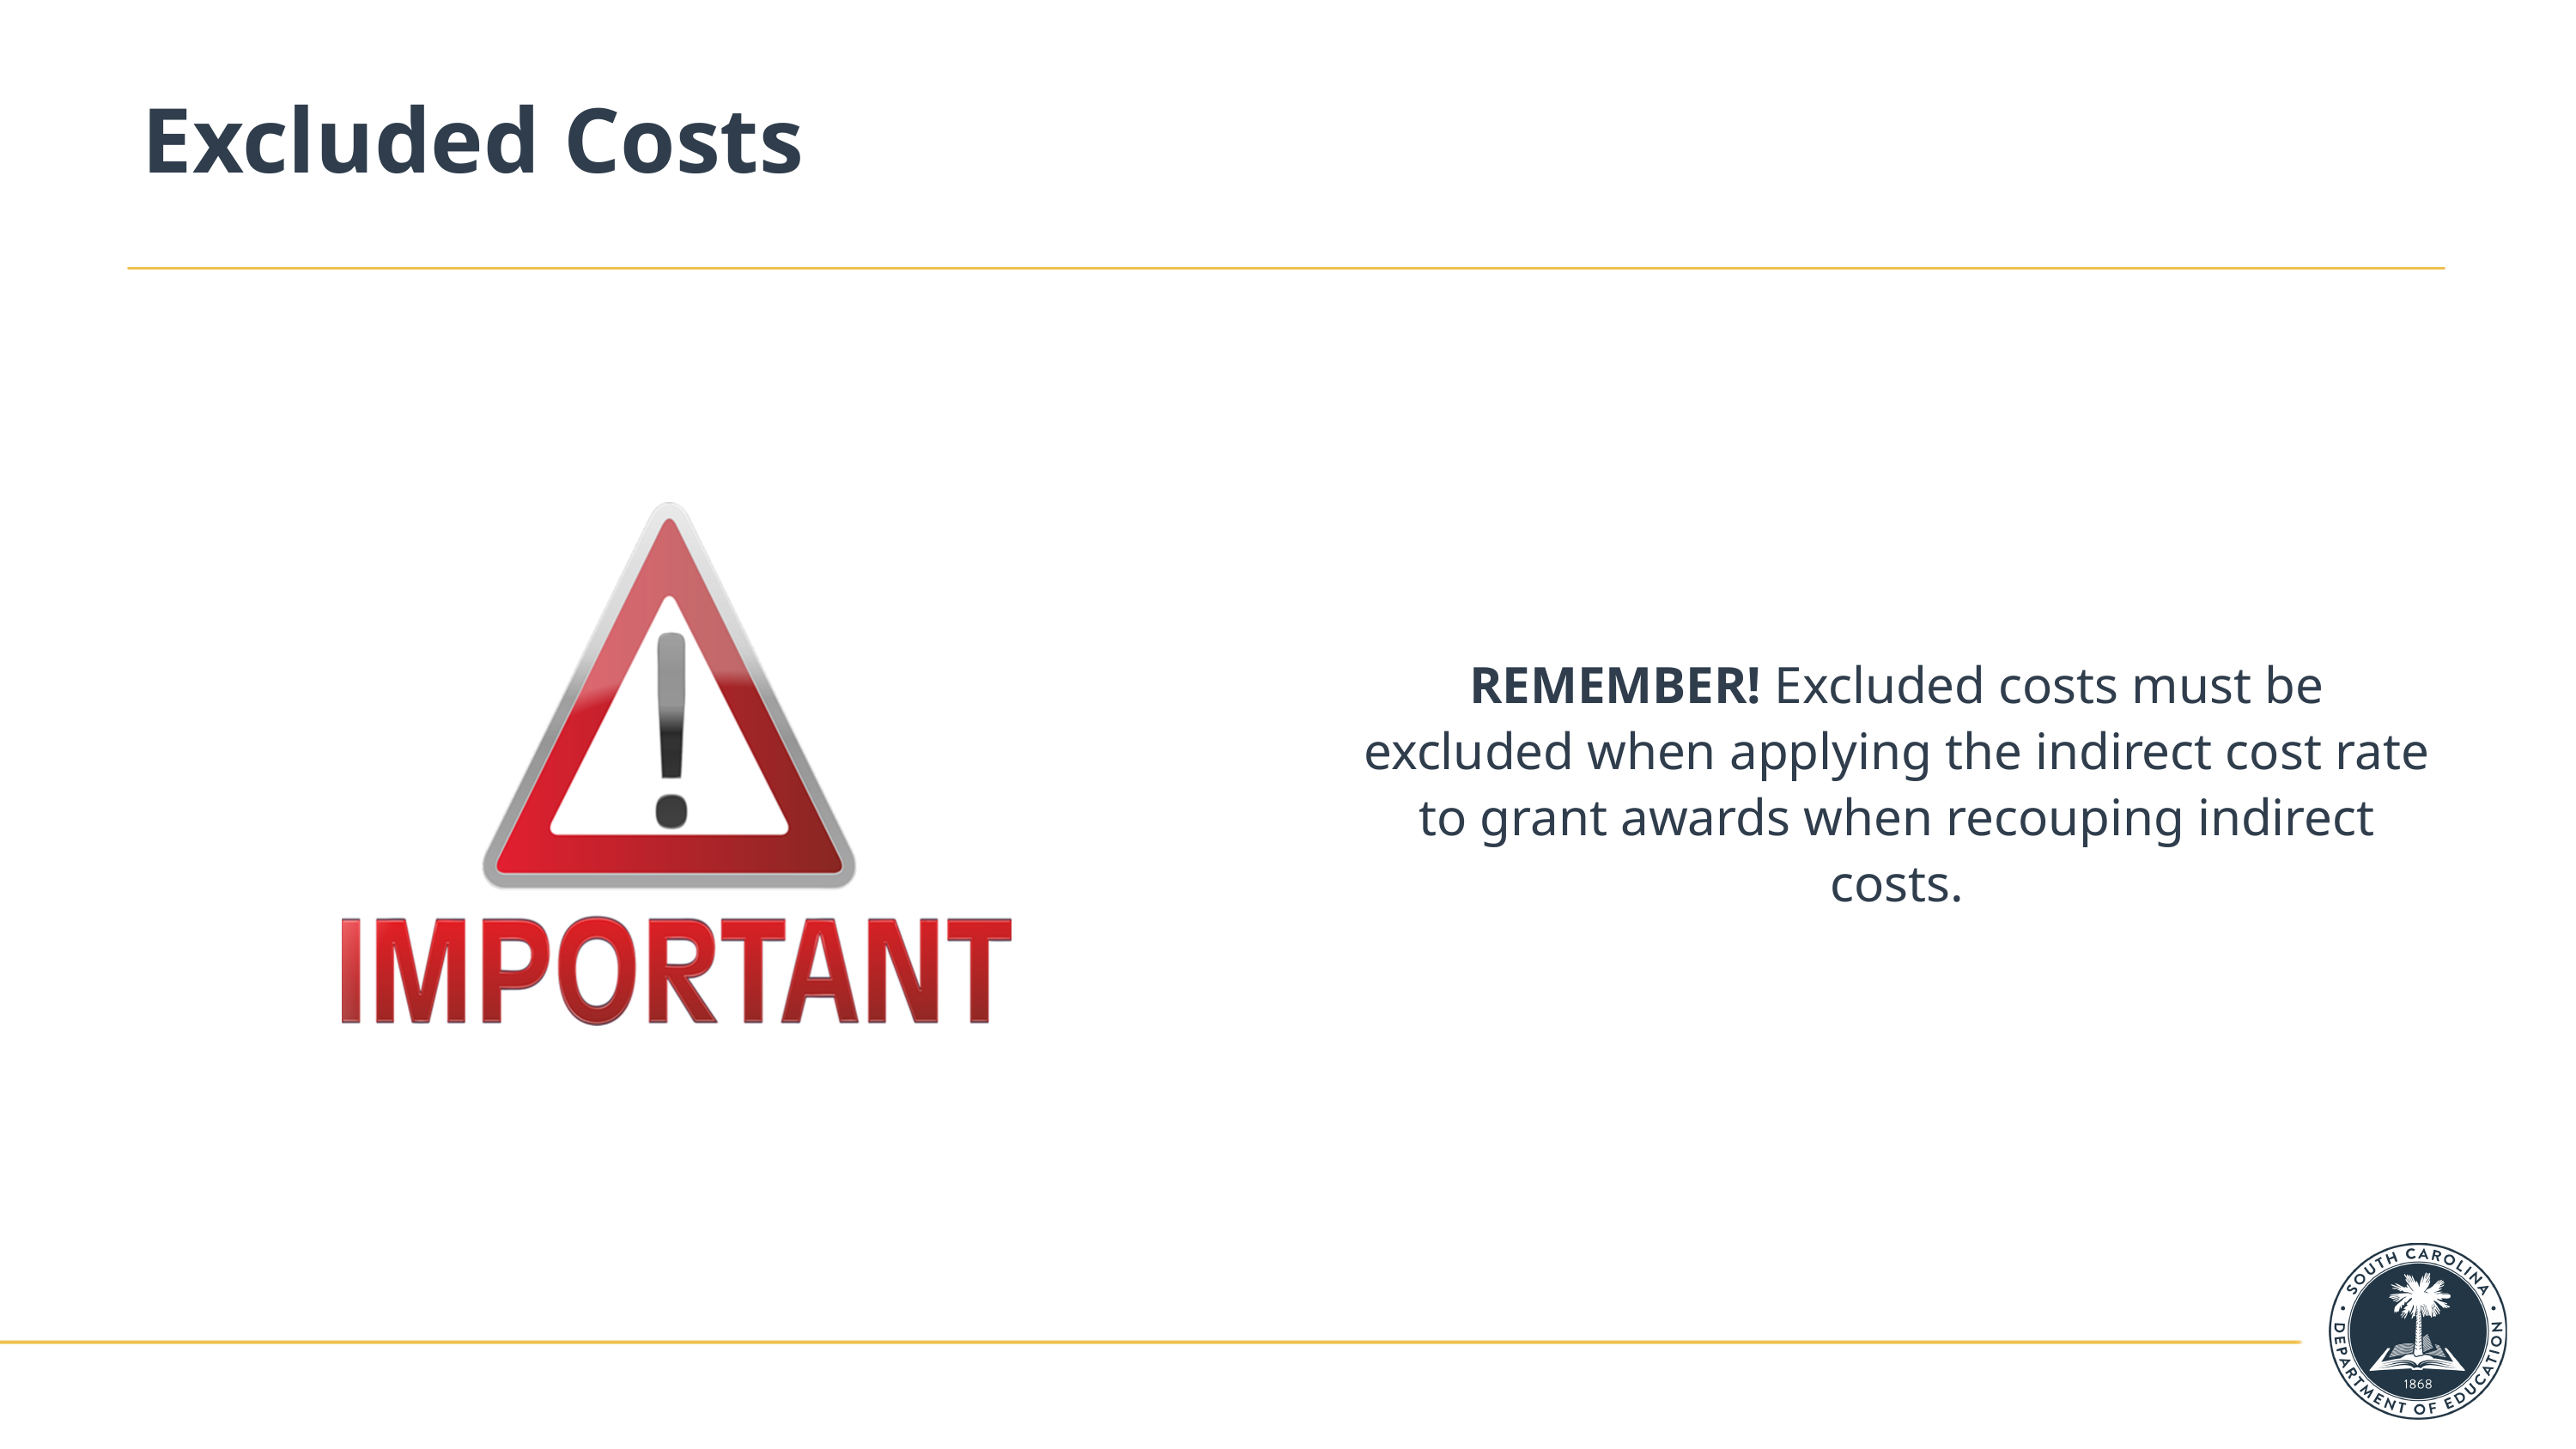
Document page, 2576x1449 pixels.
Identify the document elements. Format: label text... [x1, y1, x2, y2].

picture [2329, 1243, 2507, 1420]
list REMEMBER! Excluded costs must be excluded when applying the indirect cost rate to grant awards when recouping indirect costs. [1349, 316, 2445, 1213]
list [342, 502, 1012, 1027]
title Excluded Costs [129, 76, 2440, 232]
